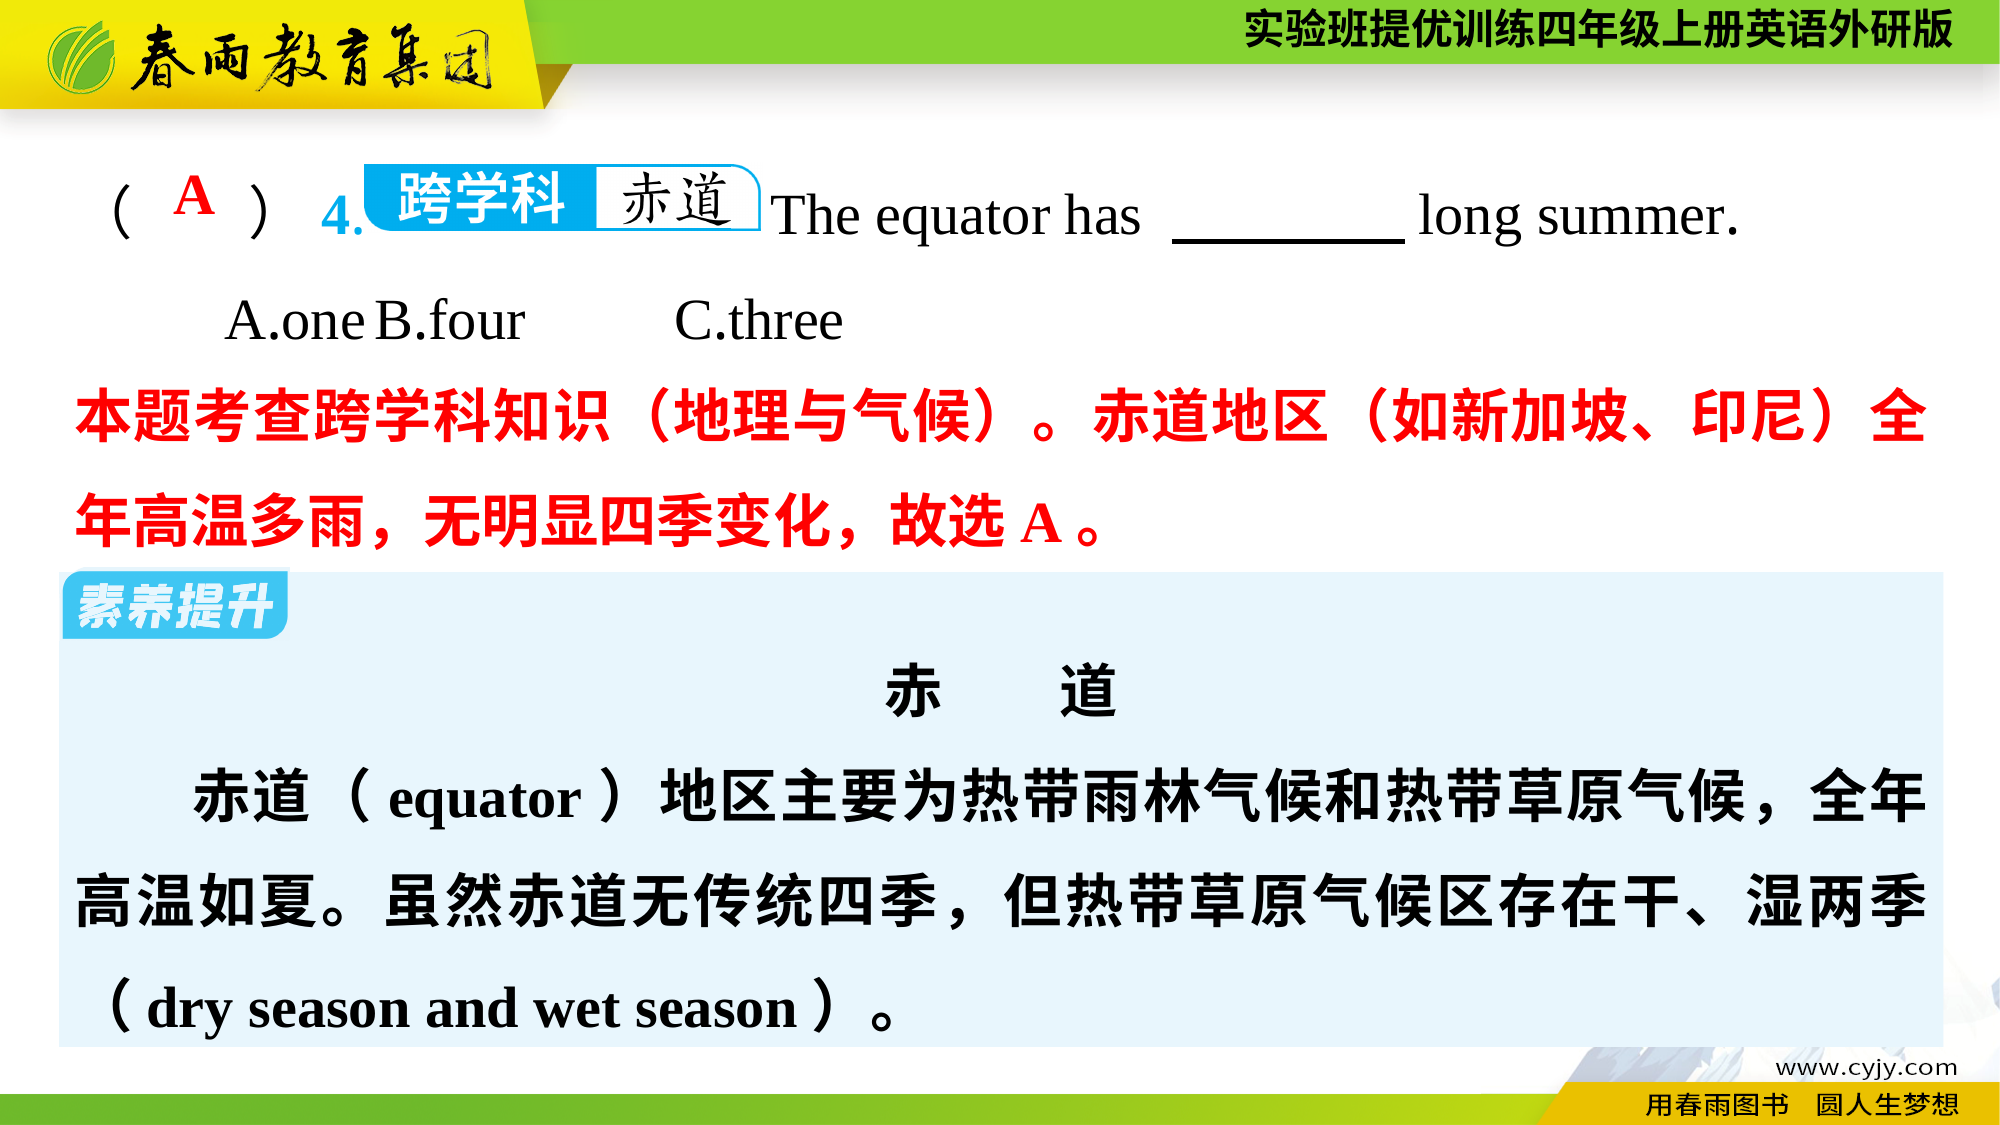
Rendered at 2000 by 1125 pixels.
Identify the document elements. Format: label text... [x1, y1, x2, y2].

picture [0, 0, 2000, 1125]
list （ ）4. The equator has long summer. A.one B.four C.three [59, 134, 1944, 336]
text_box 本题考查跨学科知识（地理与气候）。赤道地区（如新加坡、印尼）全年高温多雨，无明显四季变化，故选A。 [59, 336, 1944, 562]
text_box 赤 道 赤道（equator）地区主要为热带雨林气候和热带草原气候，全年高温如夏。虽然赤道无传统四季，但热带草原气候区存在干、湿两季（dry season and wet season）。 [59, 572, 1944, 1047]
text_box A [158, 148, 231, 234]
